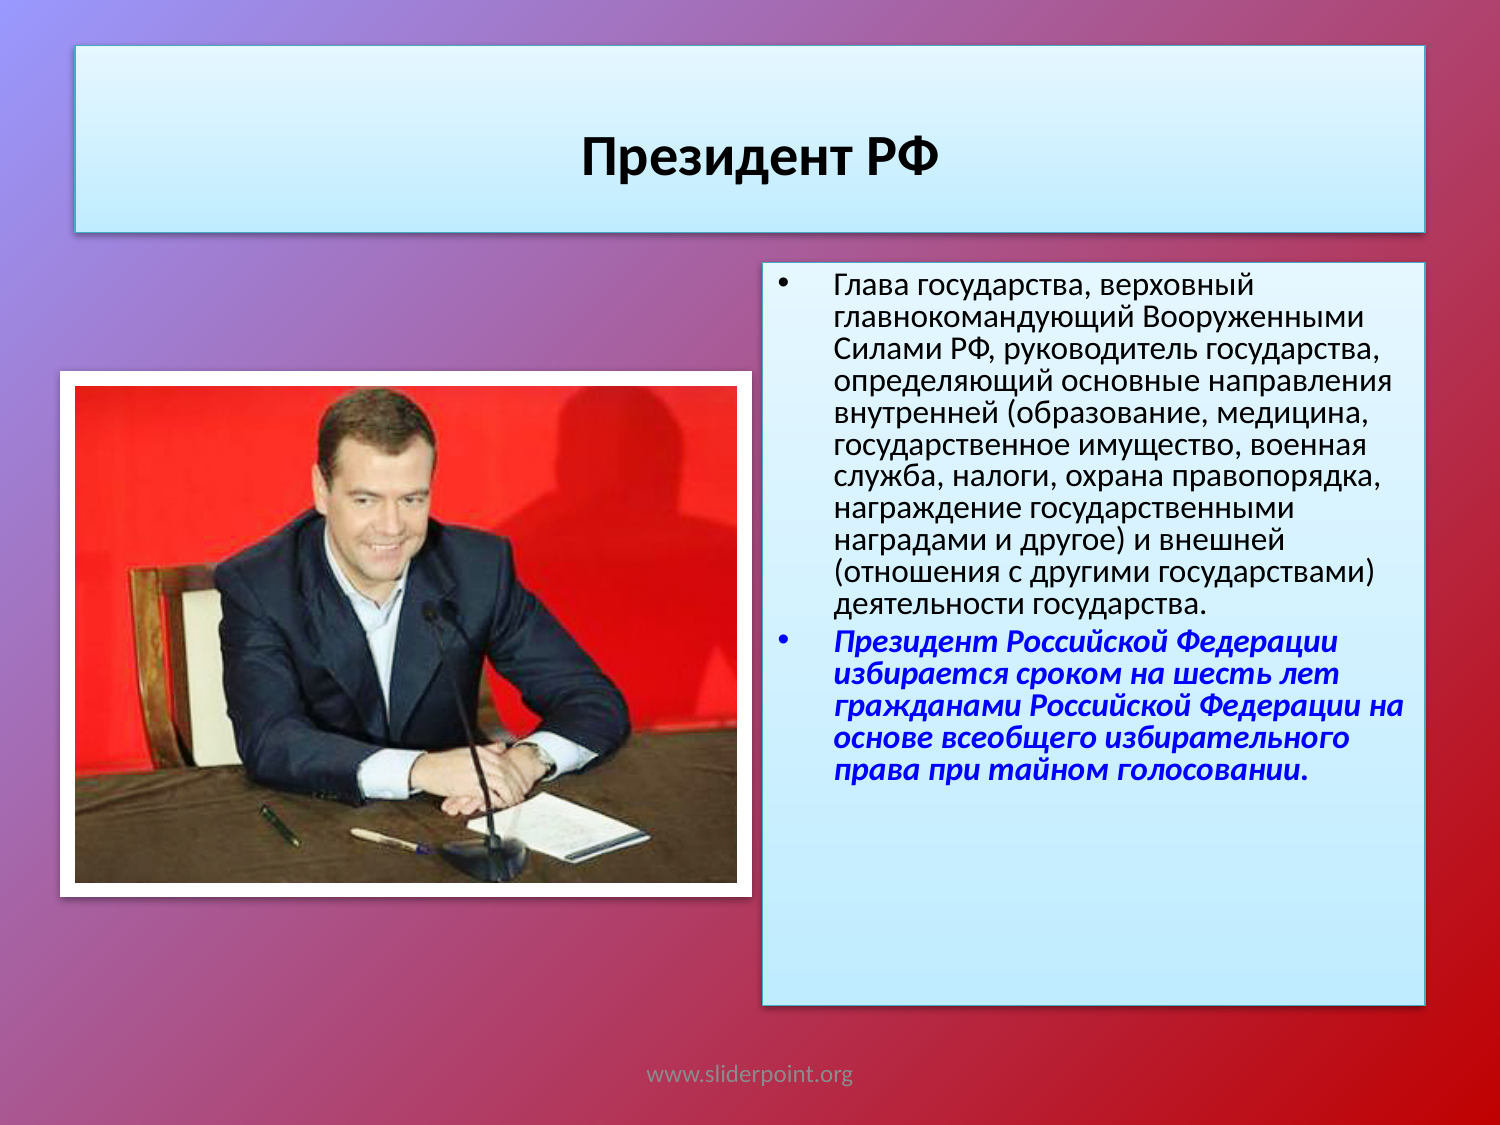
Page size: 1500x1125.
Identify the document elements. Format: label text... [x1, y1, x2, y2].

footer www.sliderpoint.org [512, 1042, 988, 1103]
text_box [74, 385, 738, 883]
title Президент РФ [74, 45, 1426, 233]
list Глава государства, верховный главнокомандующий Вооруженными Силами РФ, руководитель государства, определяющий основные направления внутренней (образование, медицина, государственное имущество, военная служба, налоги, охрана правопорядка, награждение государственными наградами и другое) и внешней (отношения с другими государствами) деятельности государства. Президент Российской Федерации избирается сроком на шесть лет гражданами Российской Федерации на основе всеобщего избирательного права при тайном голосовании. [762, 262, 1426, 1006]
